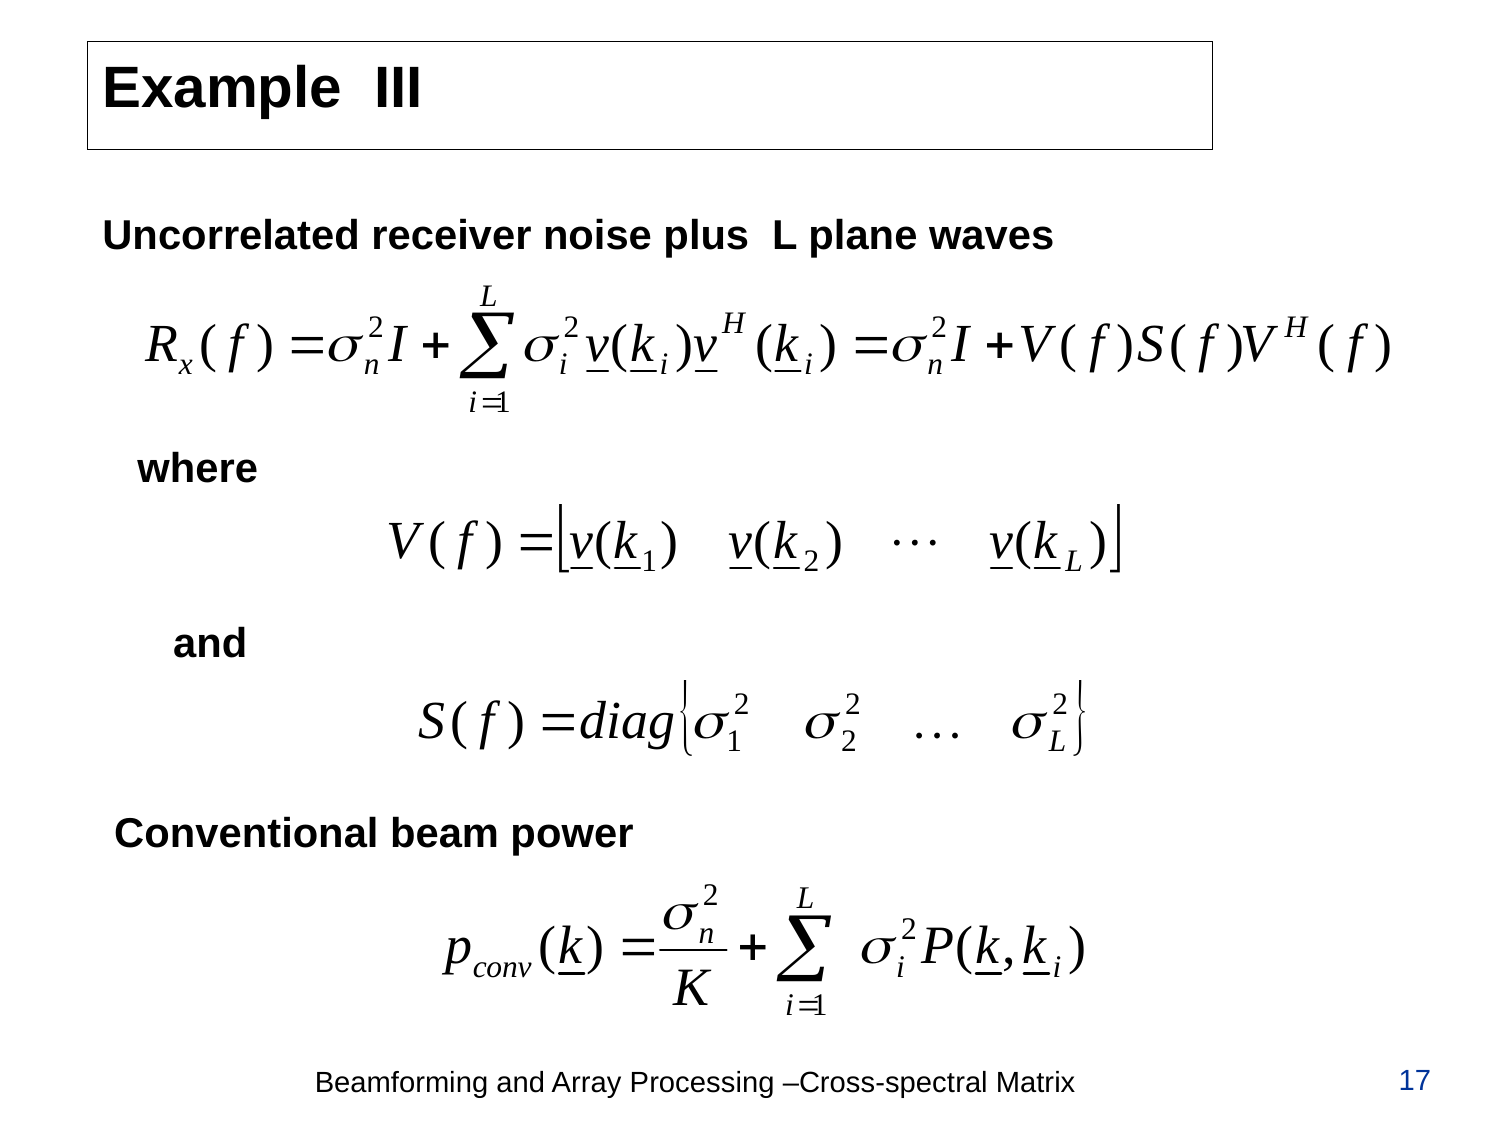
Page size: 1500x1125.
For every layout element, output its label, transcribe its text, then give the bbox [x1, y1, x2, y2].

title Example III [87, 41, 1213, 150]
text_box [383, 504, 1129, 581]
slide_number 17 [1207, 1055, 1447, 1102]
text_box and [158, 598, 879, 681]
text_box Conventional beam power [99, 788, 820, 870]
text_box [409, 679, 1096, 761]
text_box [430, 869, 1096, 1027]
text_box where [122, 423, 844, 505]
text_box Uncorrelated receiver noise plus L plane waves [87, 190, 1246, 272]
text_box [135, 271, 1405, 424]
